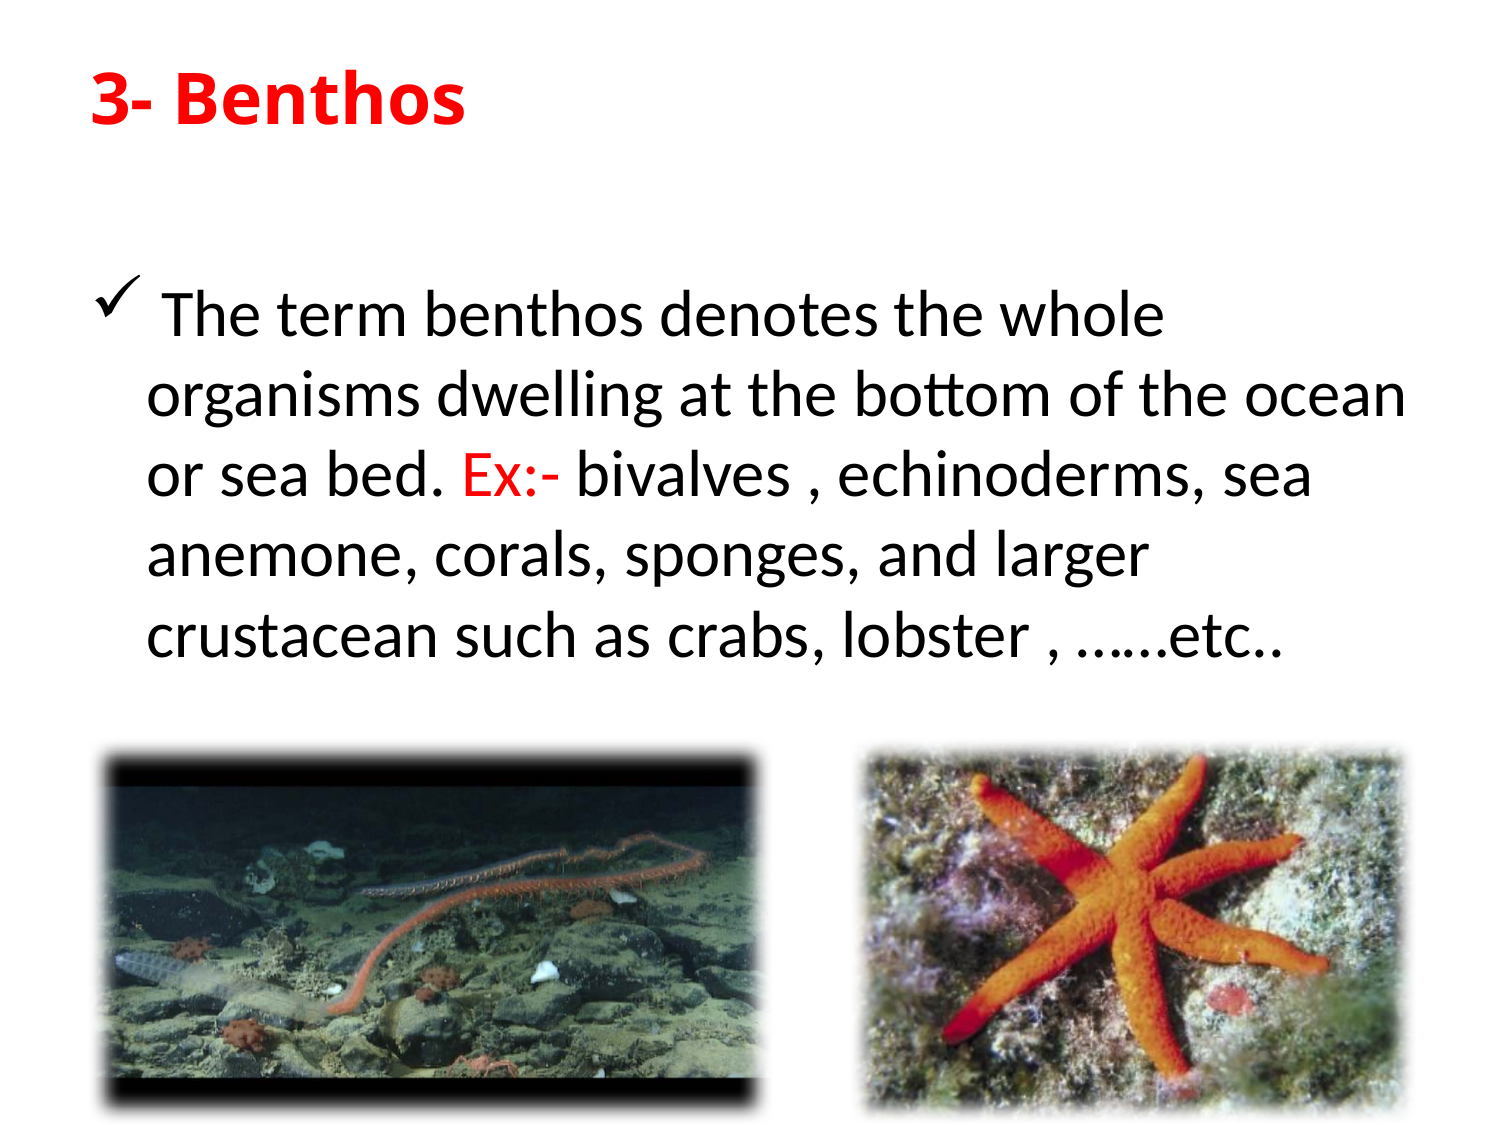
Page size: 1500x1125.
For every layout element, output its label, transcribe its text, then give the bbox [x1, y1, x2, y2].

list The term benthos denotes the whole organisms dwelling at the bottom of the ocean or sea bed. Ex:- bivalves , echinoderms, sea anemone, corals, sponges, and larger crustacean such as crabs, lobster , ……etc.. [75, 262, 1425, 1005]
title 3- Benthos [75, 45, 1425, 233]
picture [87, 737, 774, 1125]
picture [849, 737, 1418, 1125]
